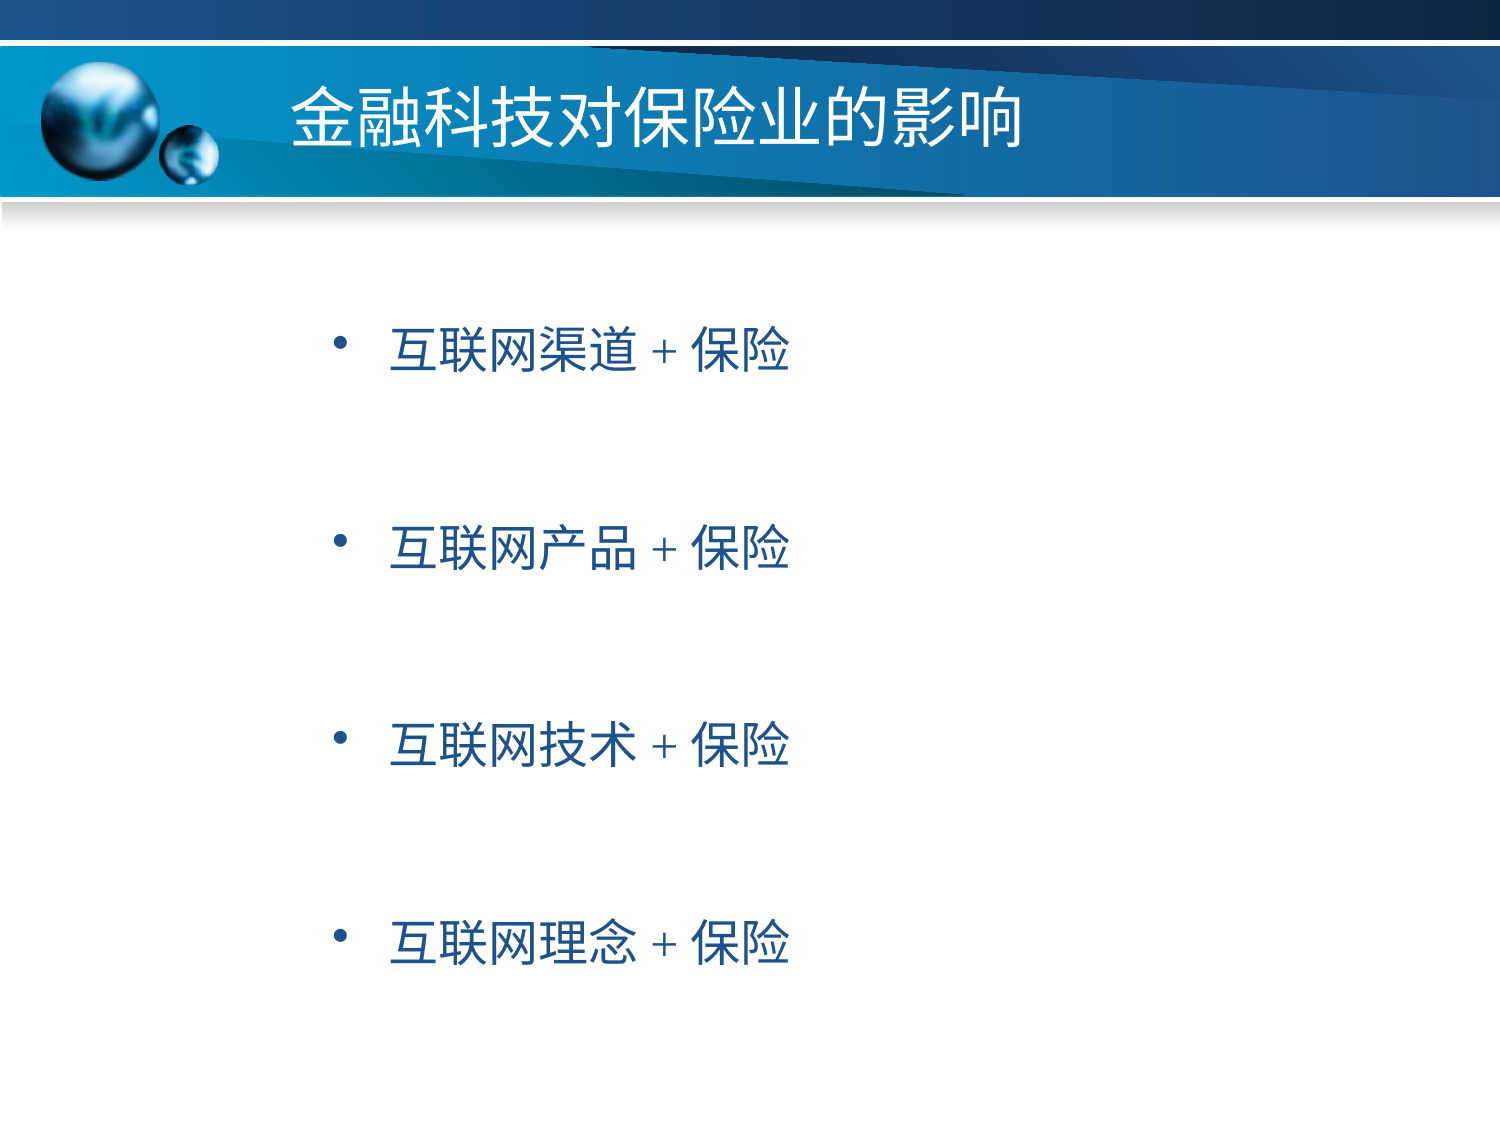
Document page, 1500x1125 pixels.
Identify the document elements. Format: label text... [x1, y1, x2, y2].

picture [160, 126, 218, 184]
picture [42, 63, 159, 180]
text_box 互联网理念+保险 [317, 904, 1183, 980]
text_box 互联网产品+保险 [317, 508, 1183, 584]
text_box 互联网技术+保险 [317, 706, 1183, 782]
text_box 互联网渠道+保险 [317, 311, 1183, 386]
title 金融科技对保险业的影响 [274, 44, 1363, 188]
